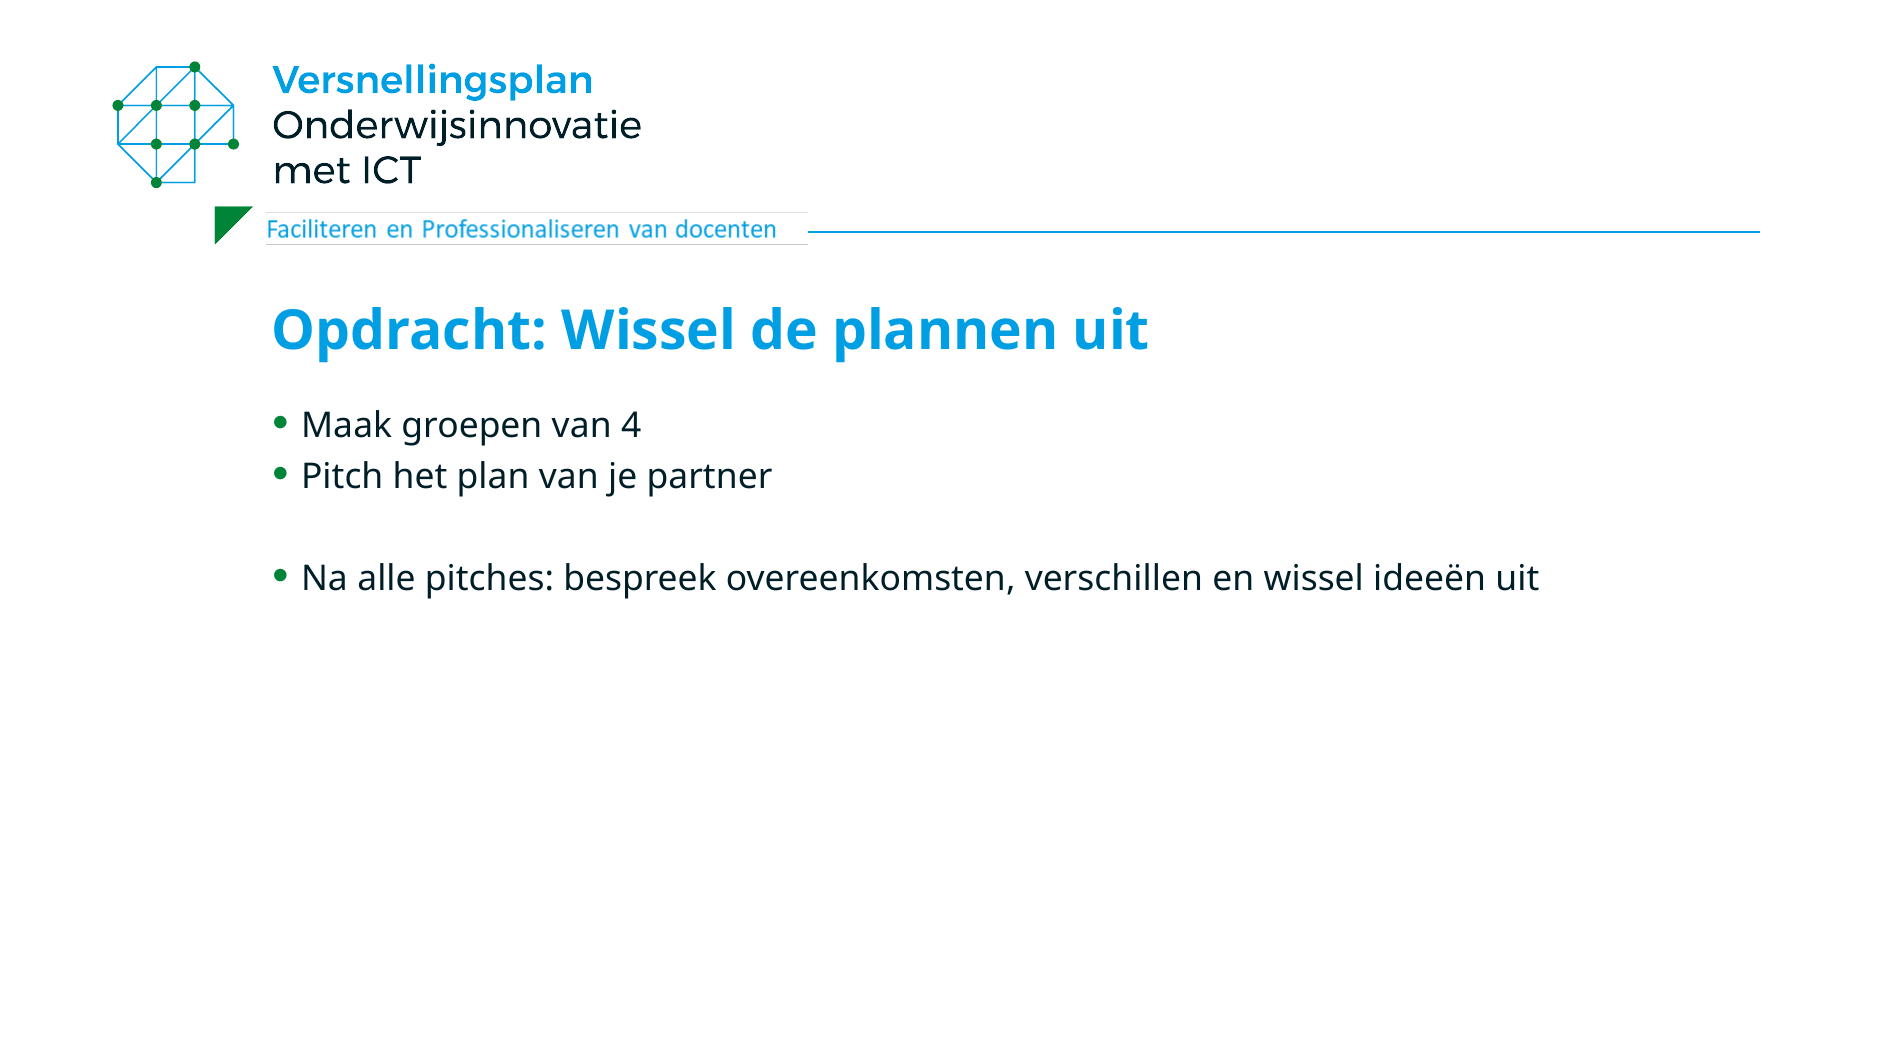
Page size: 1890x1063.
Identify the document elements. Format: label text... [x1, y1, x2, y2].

picture [0, 0, 808, 261]
list Maak groepen van 4 Pitch het plan van je partner Na alle pitches: bespreek overeenkomsten, verschillen en wissel ideeën uit [271, 393, 1778, 1022]
title Opdracht: Wissel de plannen uit [271, 294, 1469, 356]
